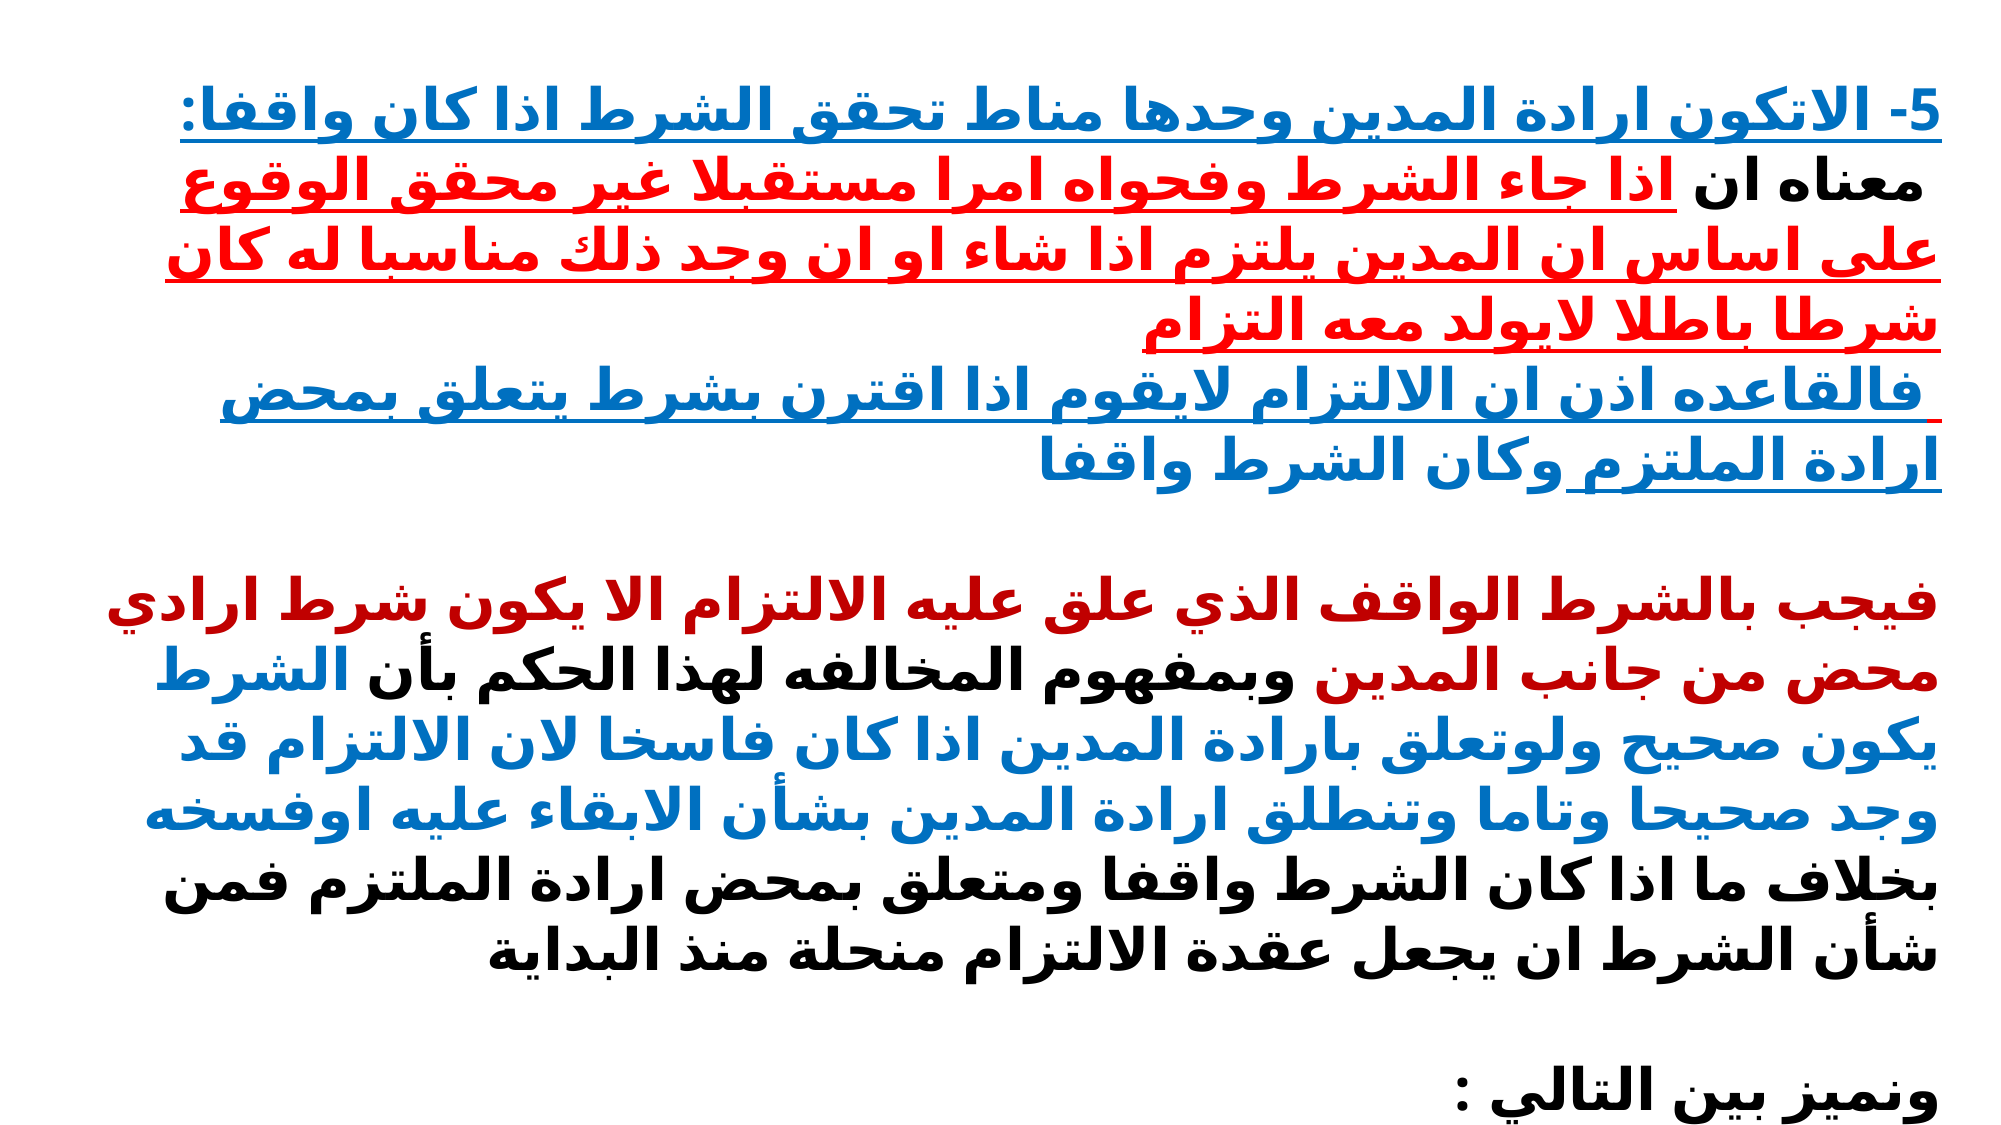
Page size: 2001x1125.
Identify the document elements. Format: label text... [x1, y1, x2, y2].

text_box 5- الاتكون ارادة المدين وحدها مناط تحقق الشرط اذا كان واقفا: معناه ان اذا جاء الشرط وفحواه امرا مستقبلا غير محقق الوقوع على اساس ان المدين يلتزم اذا شاء او ان وجد ذلك مناسبا له كان شرطا باطلا لايولد معه التزام فالقاعده اذن ان الالتزام لايقوم اذا اقترن بشرط يتعلق بمحض ارادة الملتزم وكان الشرط واقفا فيجب بالشرط الواقف الذي علق عليه الالتزام الا يكون شرط ارادي محض من جانب المدين وبمفهوم المخالفه لهذا الحكم بأن الشرط يكون صحيح ولوتعلق بارادة المدين اذا كان فاسخا لان الالتزام قد وجد صحيحا وتاما وتنطلق ارادة المدين بشأن الابقاء عليه اوفسخه بخلاف ما اذا كان الشرط واقفا ومتعلق بمحض ارادة الملتزم فمن شأن الشرط ان يجعل عقدة الالتزام منحلة منذ البداية ونميز بين التالي : -- ان تعلق بارادة المدين : يكون الشرط صحيح ان كان فاسخ ، ويكون باطل ان كان واقف . مثال ؛ اهبك هذا ان اردت انا -- ان تعلق بارادة الدائن : يكون صحيح ان كان واقف او فاسخ ، مثال ؛ اهبك هذا ان اردت انت [65, 65, 1957, 1125]
